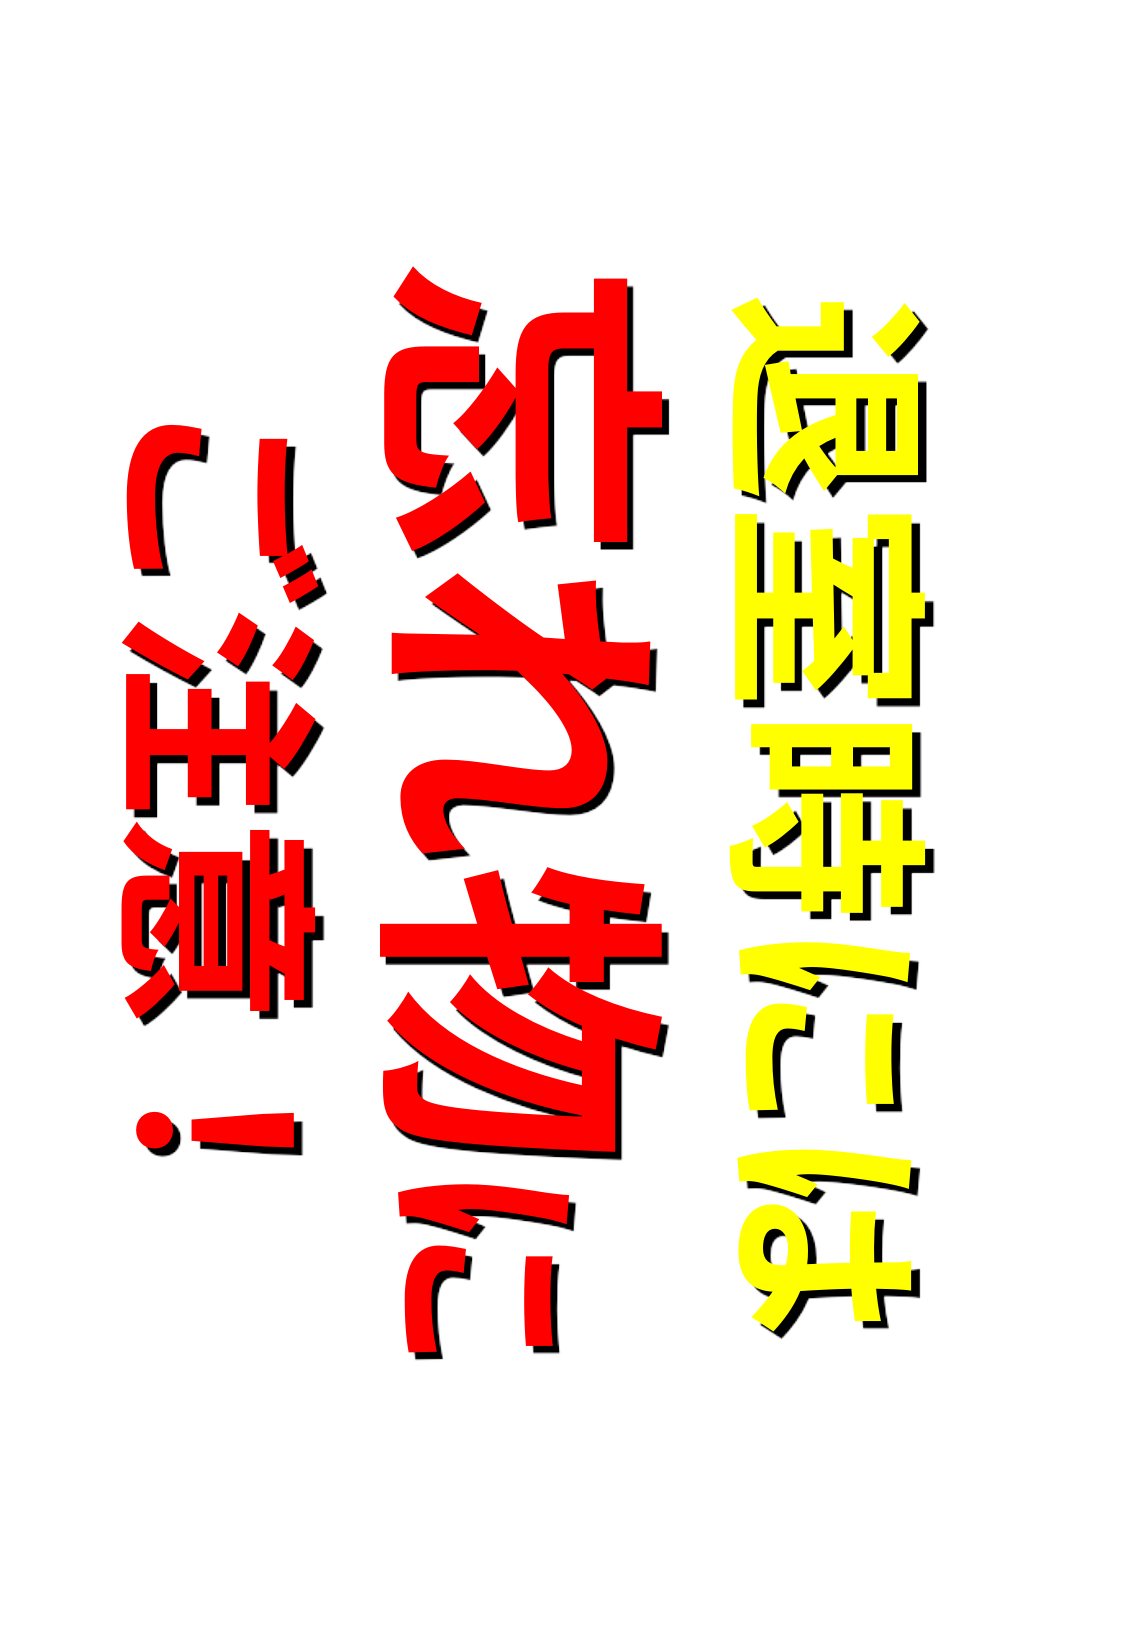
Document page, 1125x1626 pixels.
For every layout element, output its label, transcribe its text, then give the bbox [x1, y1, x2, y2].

text_box 退室時には 忘れ物に ご注意！ [89, 67, 989, 1566]
